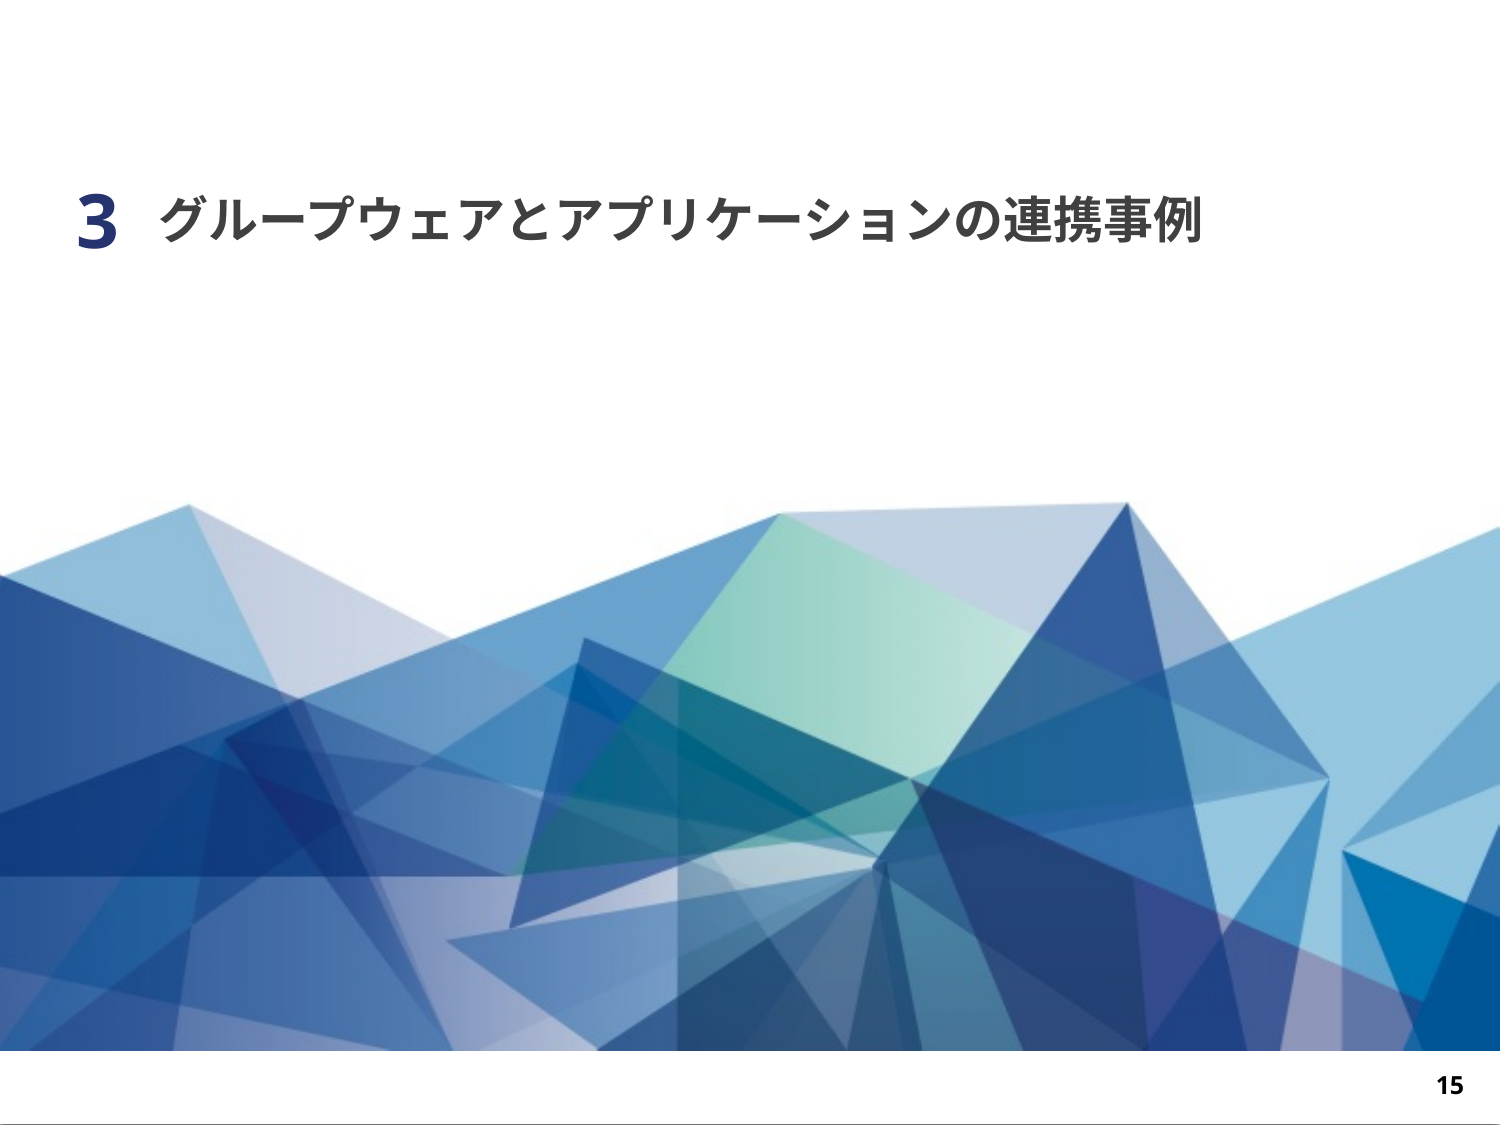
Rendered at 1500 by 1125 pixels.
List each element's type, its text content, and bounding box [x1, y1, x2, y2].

list 3 [61, 166, 163, 270]
picture [0, 0, 1500, 1051]
title グループウェアとアプリケーションの連携事例 [143, 166, 1391, 367]
